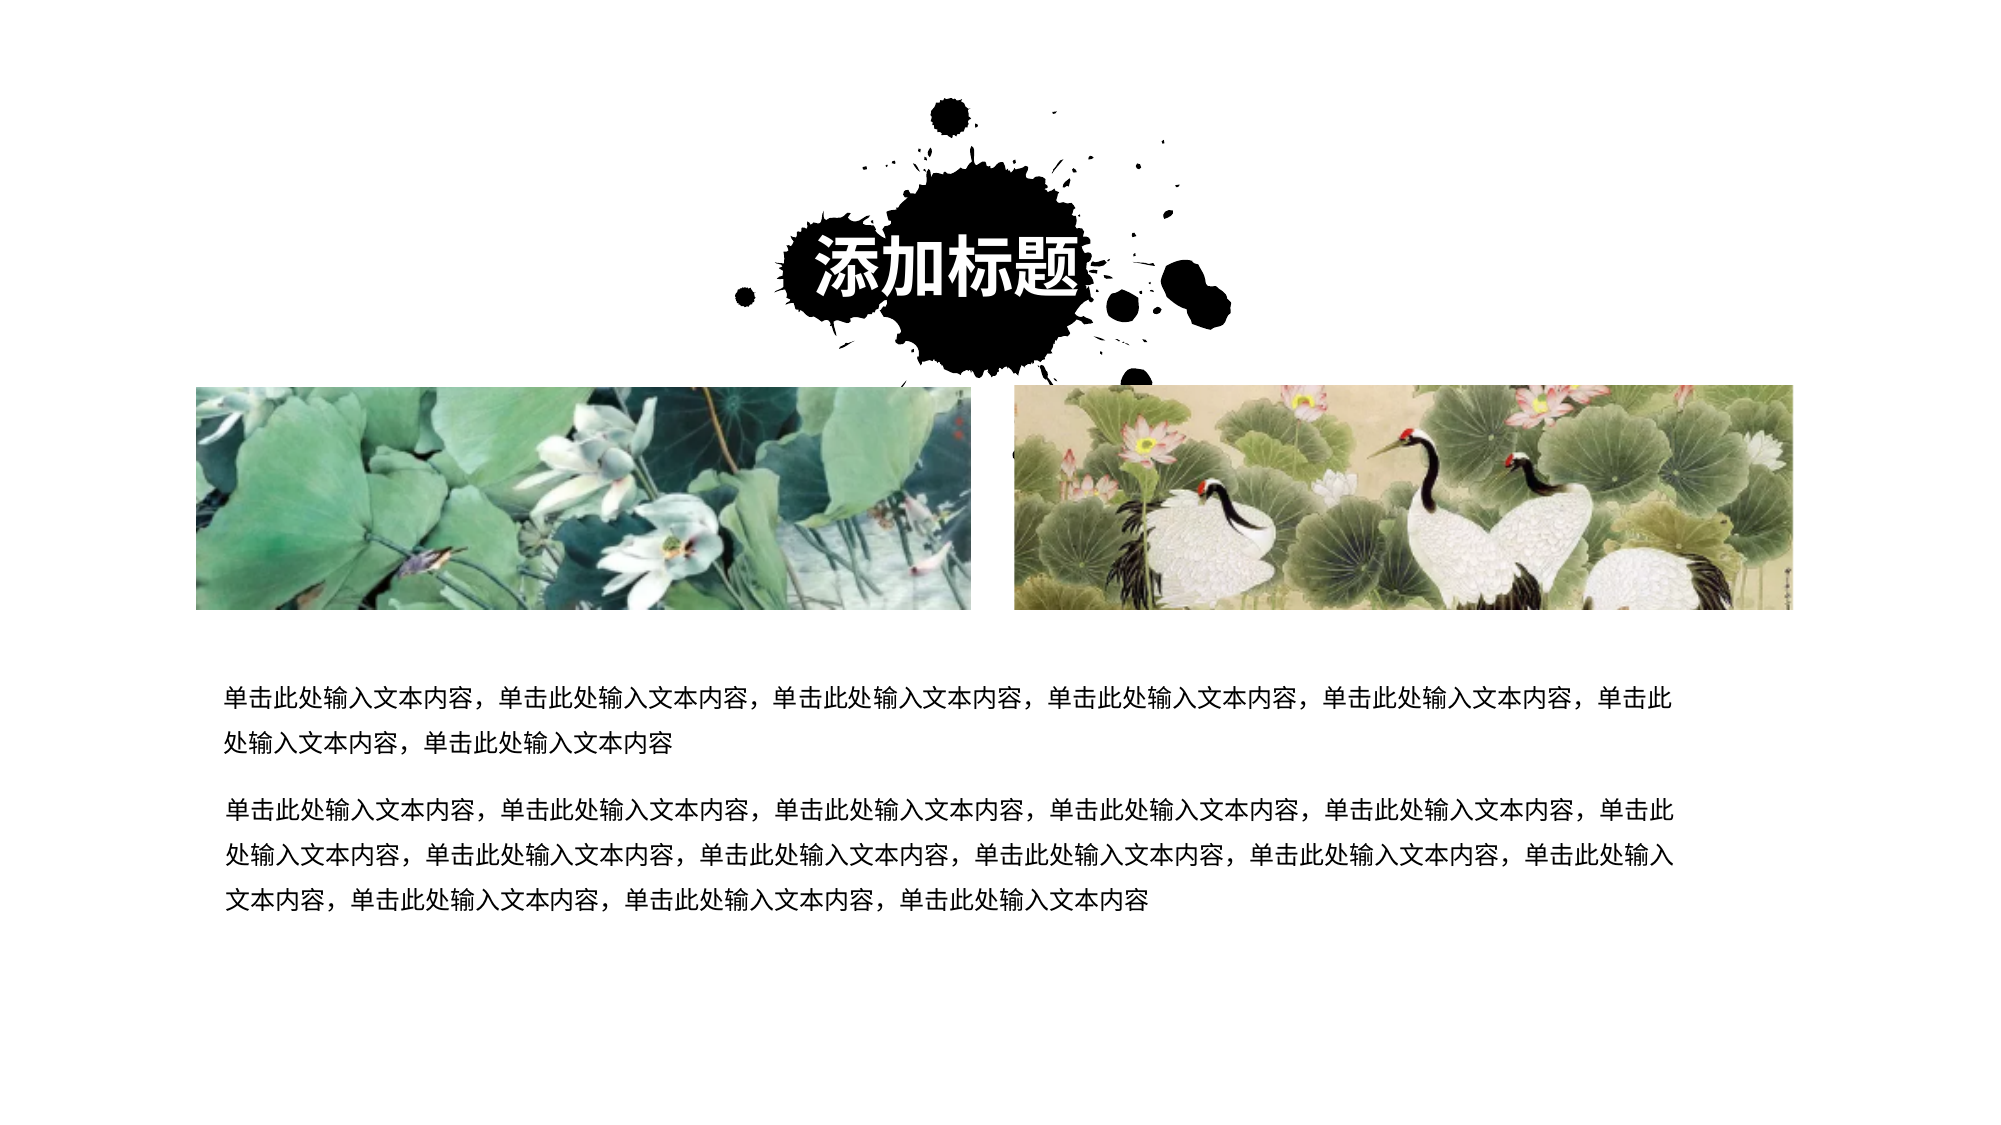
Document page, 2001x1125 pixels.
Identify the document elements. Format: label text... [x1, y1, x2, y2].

picture [1014, 385, 1795, 610]
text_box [734, 96, 1232, 464]
picture [196, 387, 971, 610]
text_box 单击此处输入文本内容，单击此处输入文本内容，单击此处输入文本内容，单击此处输入文本内容，单击此处输入文本内容，单击此处输入文本内容，单击此处输入文本内容，单击此处输入文本内容，单击此处输入文本内容，单击此处输入文本内容，单击此处输入文本内容，单击此处输入文本内容，单击此处输入文本内容，单击此处输入文本内容 [210, 772, 1698, 967]
text_box 单击此处输入文本内容，单击此处输入文本内容，单击此处输入文本内容，单击此处输入文本内容，单击此处输入文本内容，单击此处输入文本内容，单击此处输入文本内容 [209, 660, 1697, 810]
